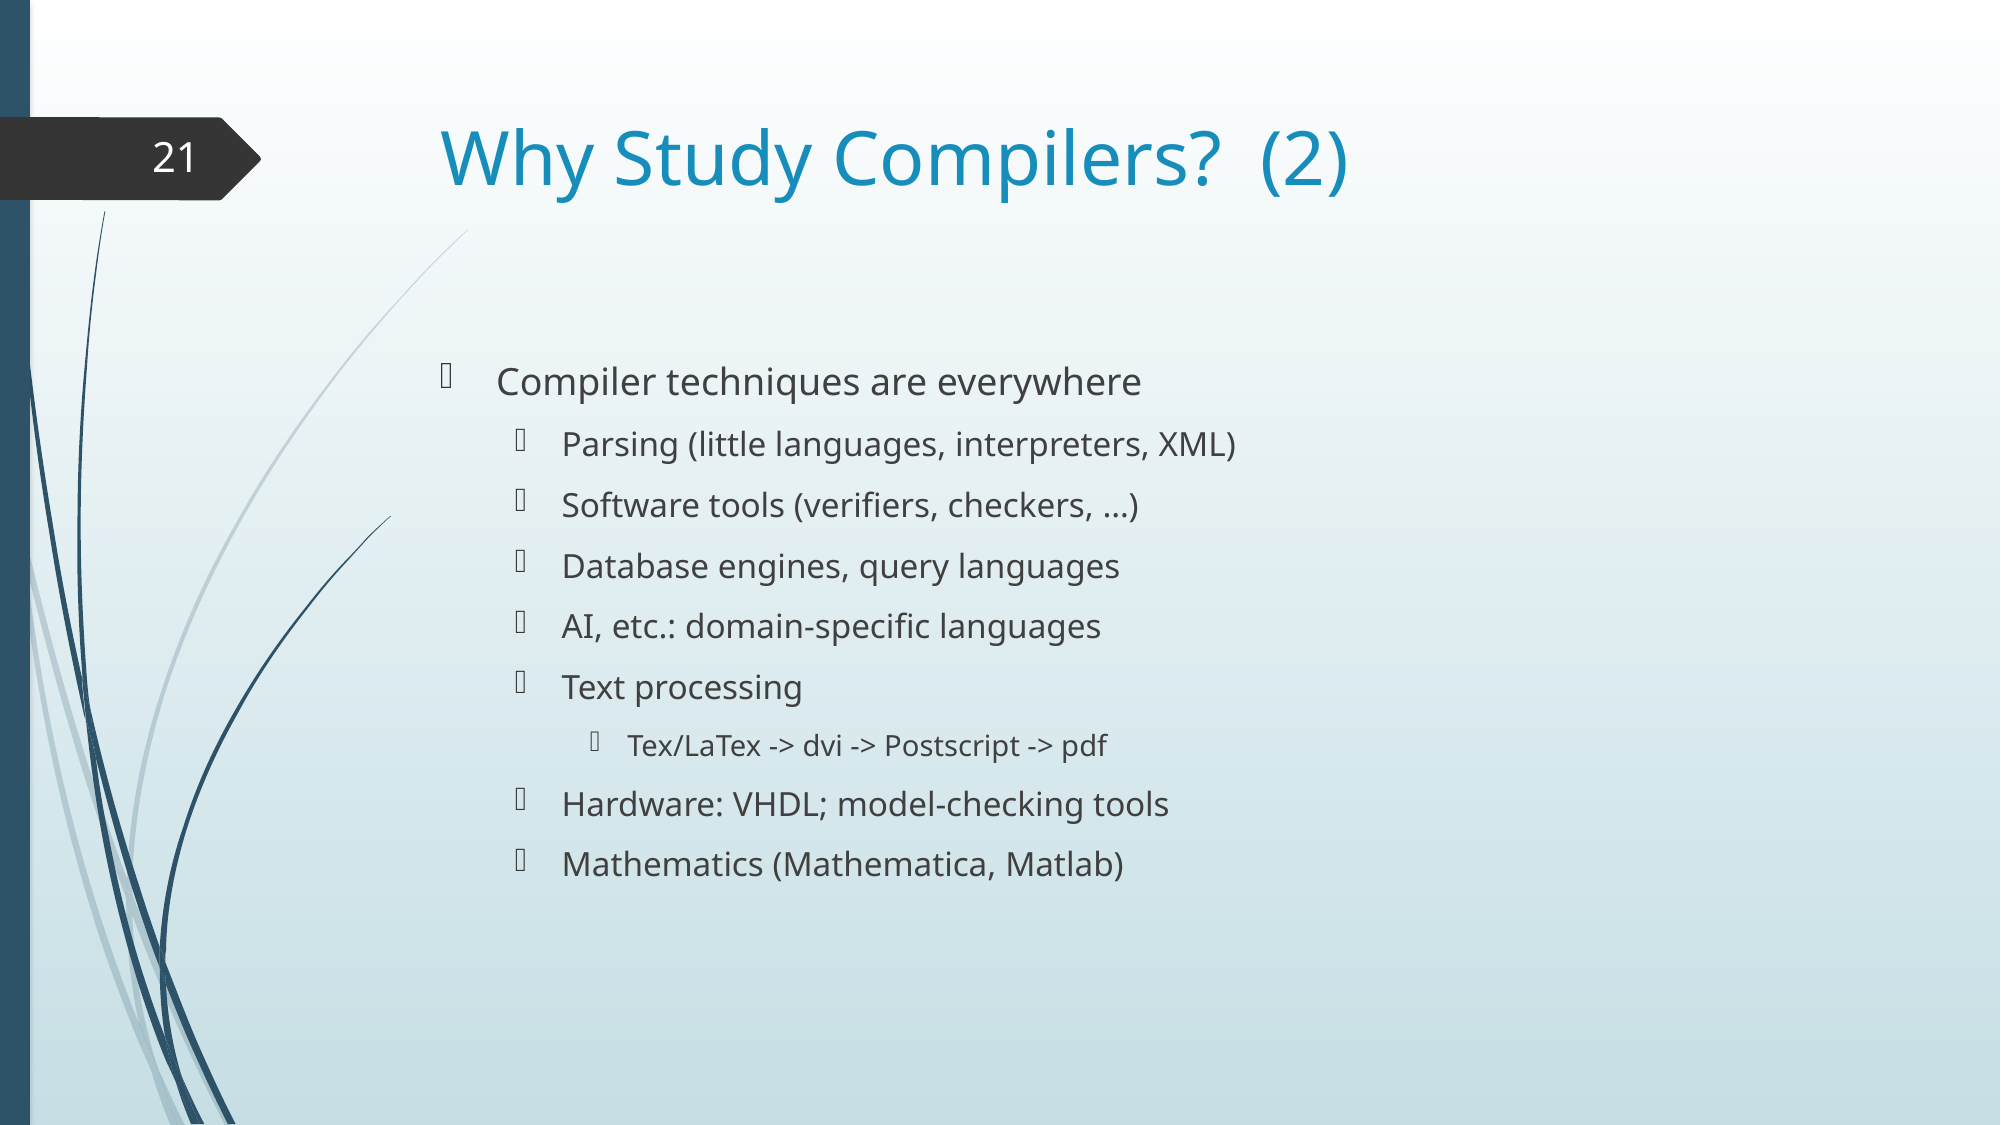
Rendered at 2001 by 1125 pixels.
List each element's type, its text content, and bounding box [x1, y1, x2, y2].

slide_number 21 [87, 129, 216, 190]
title Why Study Compilers? (2) [425, 102, 1888, 313]
list Compiler techniques are everywhere Parsing (little languages, interpreters, XML) Software tools (verifiers, checkers, …) Database engines, query languages AI, etc.: domain-specific languages Text processing Tex/LaTex -> dvi -> Postscript -> pdf Hardware: VHDL; model-checking tools Mathematics (Mathematica, Matlab) [424, 350, 1888, 988]
